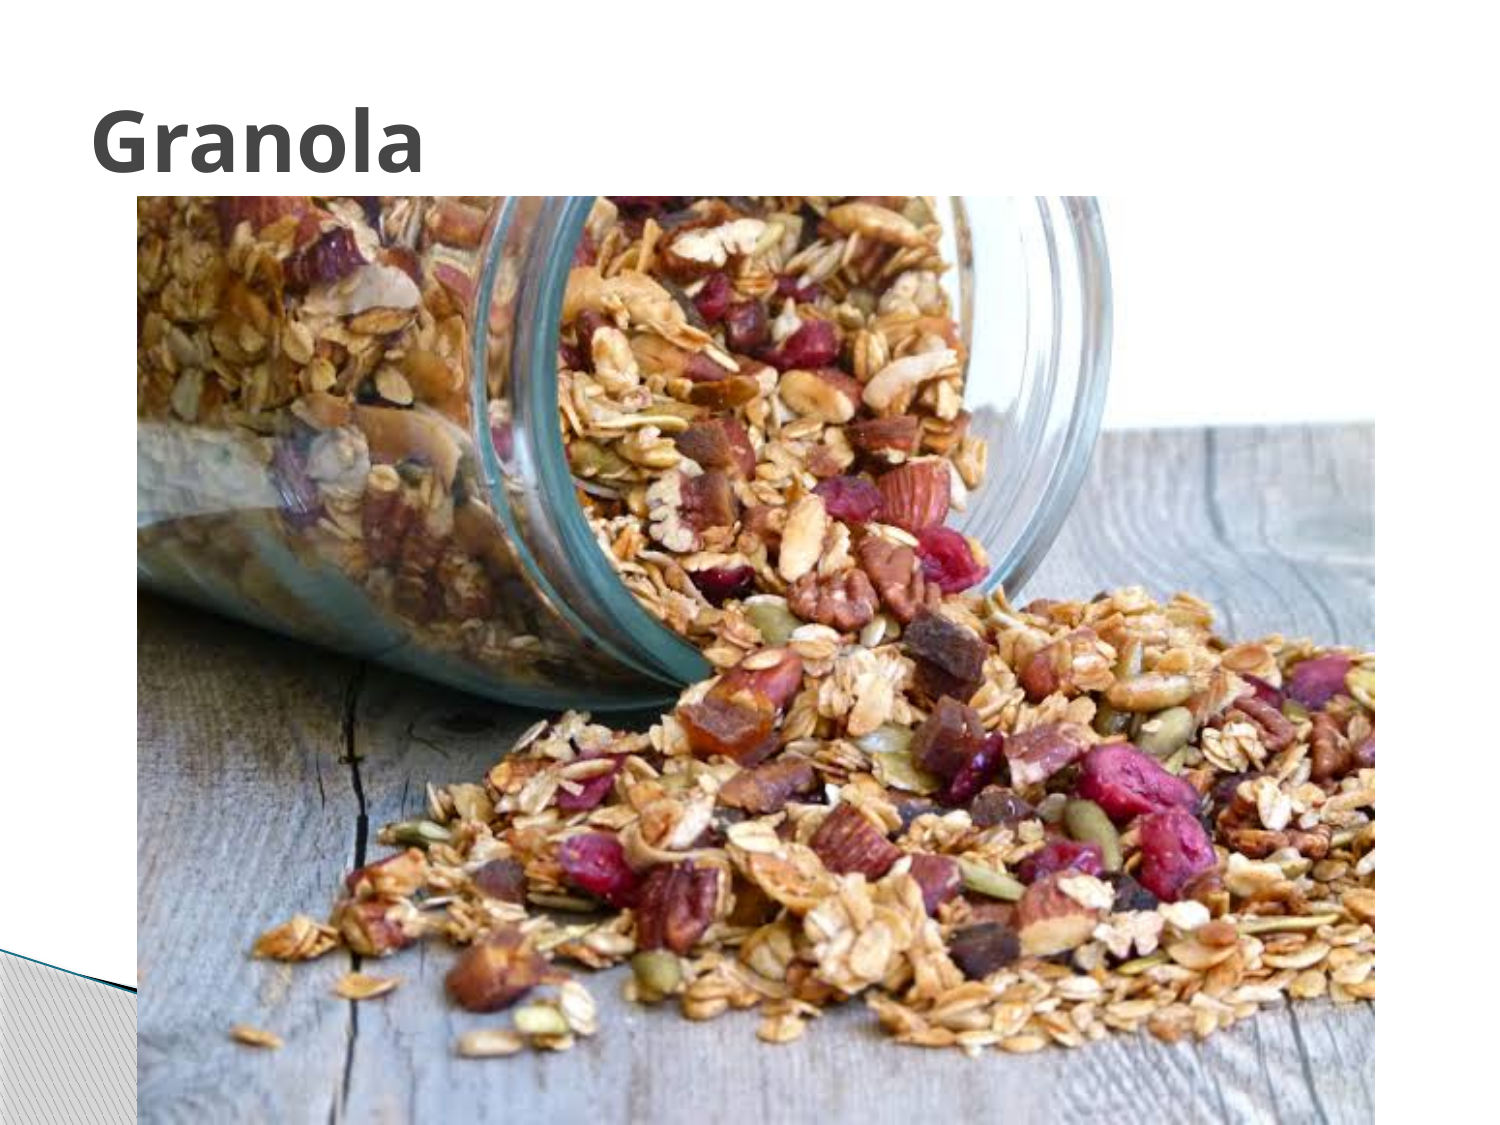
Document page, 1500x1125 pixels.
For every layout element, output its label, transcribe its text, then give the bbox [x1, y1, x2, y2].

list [137, 196, 1376, 1125]
title Granola [75, 45, 1425, 233]
